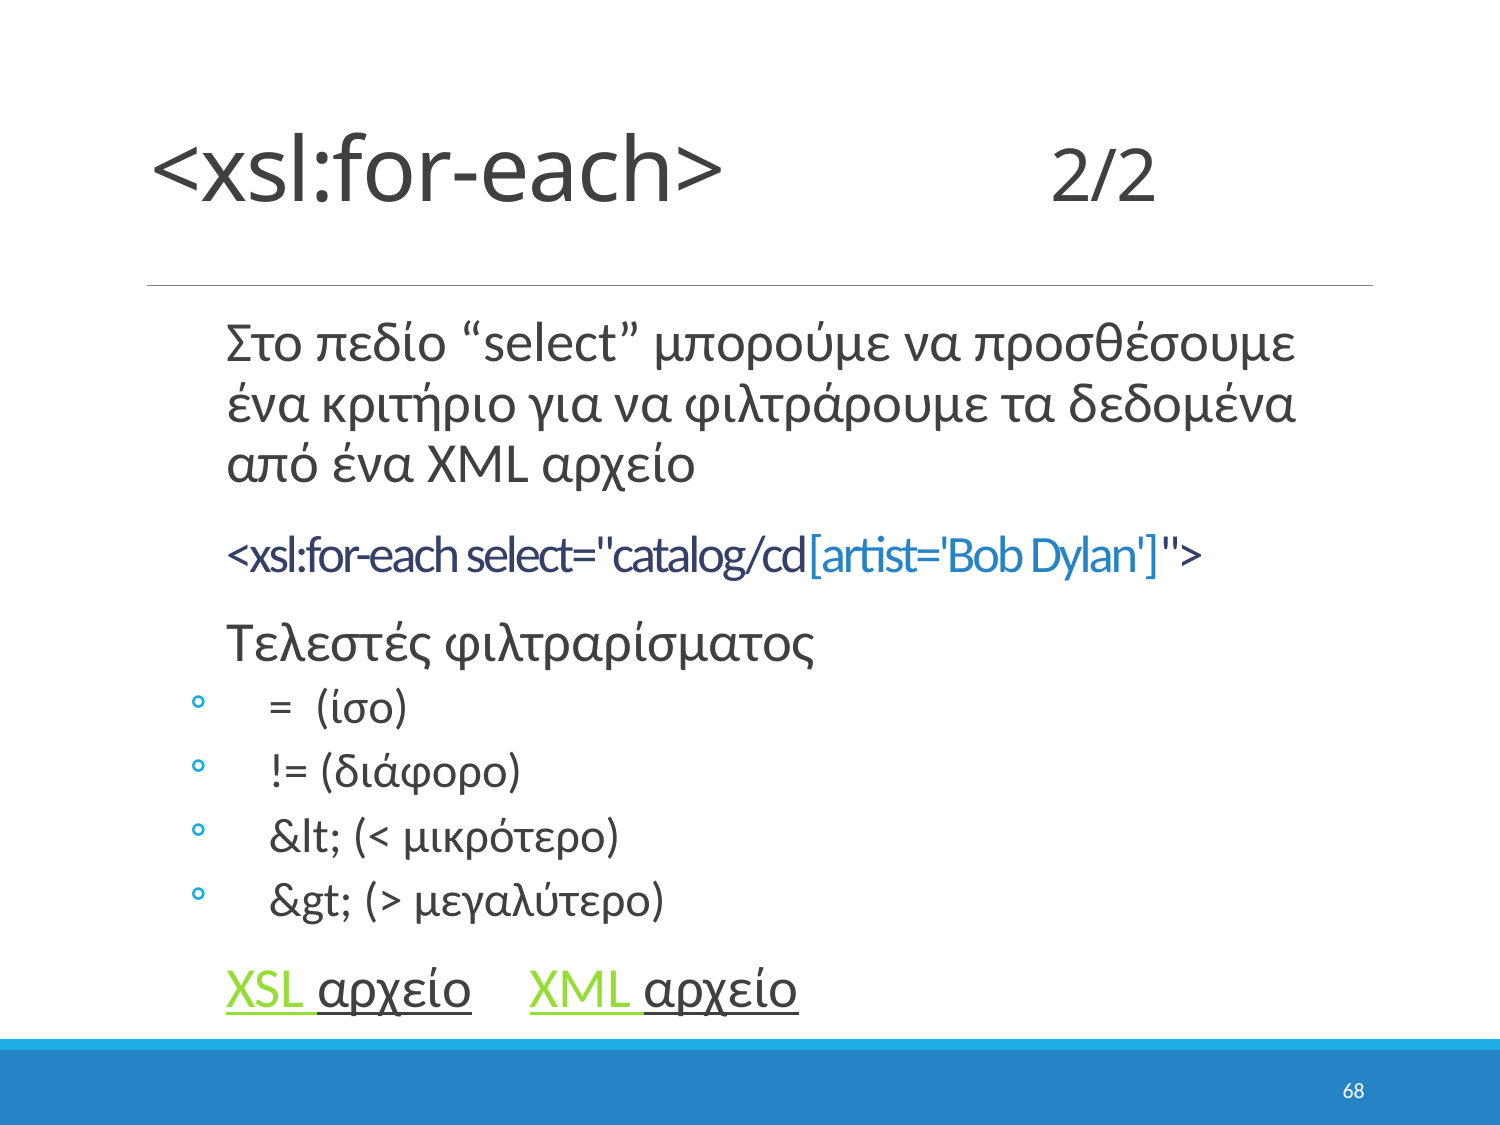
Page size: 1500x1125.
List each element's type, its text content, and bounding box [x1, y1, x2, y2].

list Στο πεδίο “select” μπορούμε να προσθέσουμε ένα κριτήριο για να φιλτράρουμε τα δεδομένα από ένα XML αρχείο <xsl:for-each select="catalog/cd[artist='Bob Dylan']"> Τελεστές φιλτραρίσματος = (ίσο) != (διάφορο) &lt; (< μικρότερο) &gt; (> μεγαλύτερο) XSL αρχείο XML αρχείο [135, 304, 1373, 1029]
title <xsl:for-each> 2/2 [135, 43, 1373, 227]
slide_number 68 [1218, 1059, 1380, 1120]
